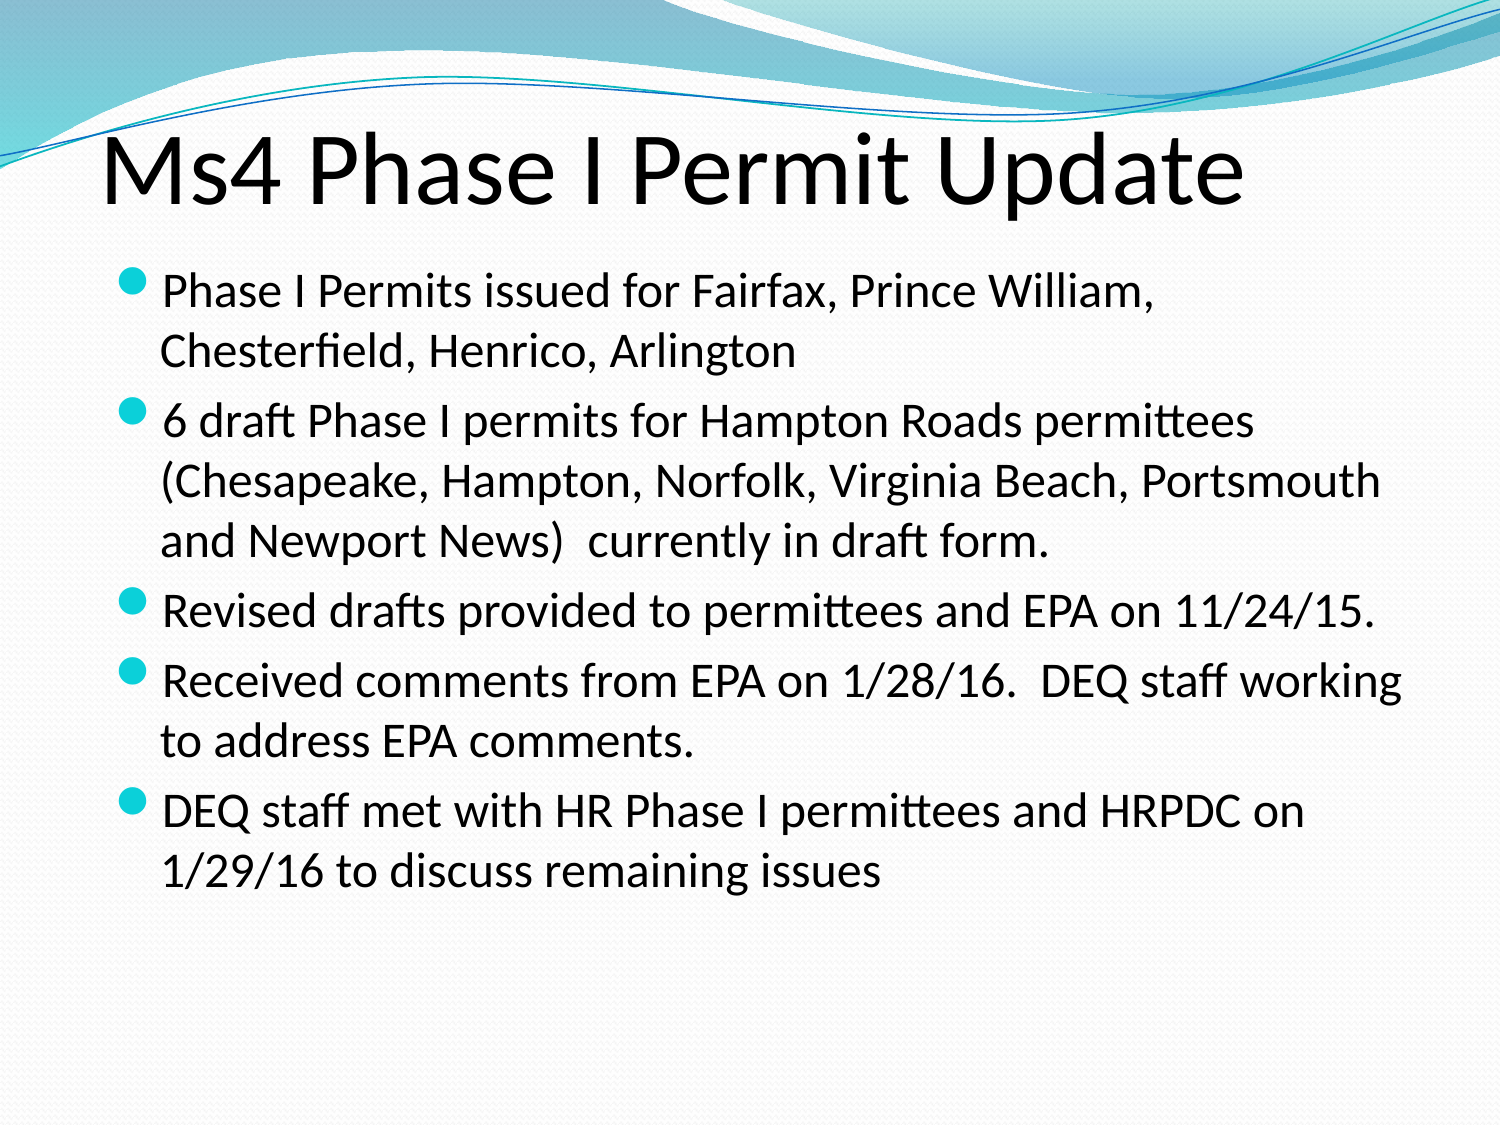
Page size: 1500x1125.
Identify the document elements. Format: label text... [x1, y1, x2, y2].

list Phase I Permits issued for Fairfax, Prince William, Chesterfield, Henrico, Arlington 6 draft Phase I permits for Hampton Roads permittees (Chesapeake, Hampton, Norfolk, Virginia Beach, Portsmouth and Newport News) currently in draft form. Revised drafts provided to permittees and EPA on 11/24/15. Received comments from EPA on 1/28/16. DEQ staff working to address EPA comments. DEQ staff met with HR Phase I permittees and HRPDC on 1/29/16 to discuss remaining issues [99, 249, 1425, 988]
title Ms4 Phase I Permit Update [99, 87, 1425, 225]
